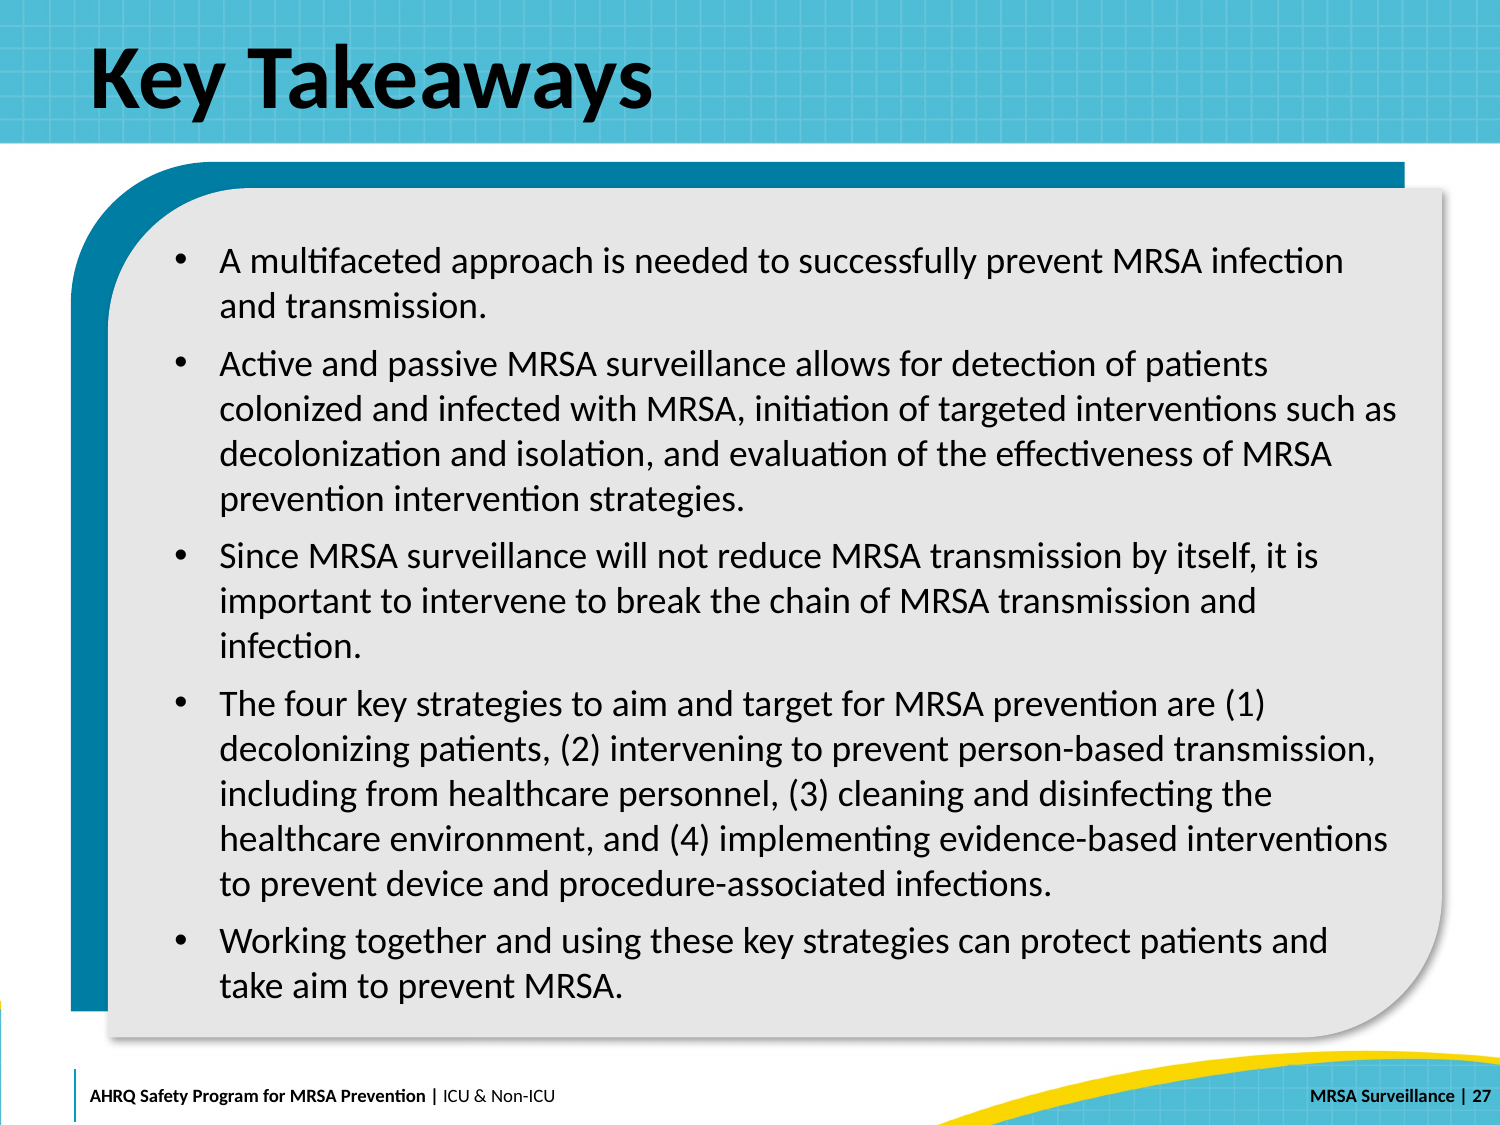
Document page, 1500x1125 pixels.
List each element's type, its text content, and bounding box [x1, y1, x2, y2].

list A multifaceted approach is needed to successfully prevent MRSA infection and transmission. Active and passive MRSA surveillance allows for detection of patients colonized and infected with MRSA, initiation of targeted interventions such as decolonization and isolation, and evaluation of the effectiveness of MRSA prevention intervention strategies. Since MRSA surveillance will not reduce MRSA transmission by itself, it is important to intervene to break the chain of MRSA transmission and infection. The four key strategies to aim and target for MRSA prevention are (1) decolonizing patients, (2) intervening to prevent person-based transmission, including from healthcare personnel, (3) cleaning and disinfecting the healthcare environment, and (4) implementing evidence-based interventions to prevent device and procedure-associated infections. Working together and using these key strategies can protect patients and take aim to prevent MRSA. [159, 228, 1416, 1022]
picture [0, 0, 1500, 1125]
title Key Takeaways [75, 0, 1425, 150]
slide_number | 27 [1455, 1065, 1500, 1125]
